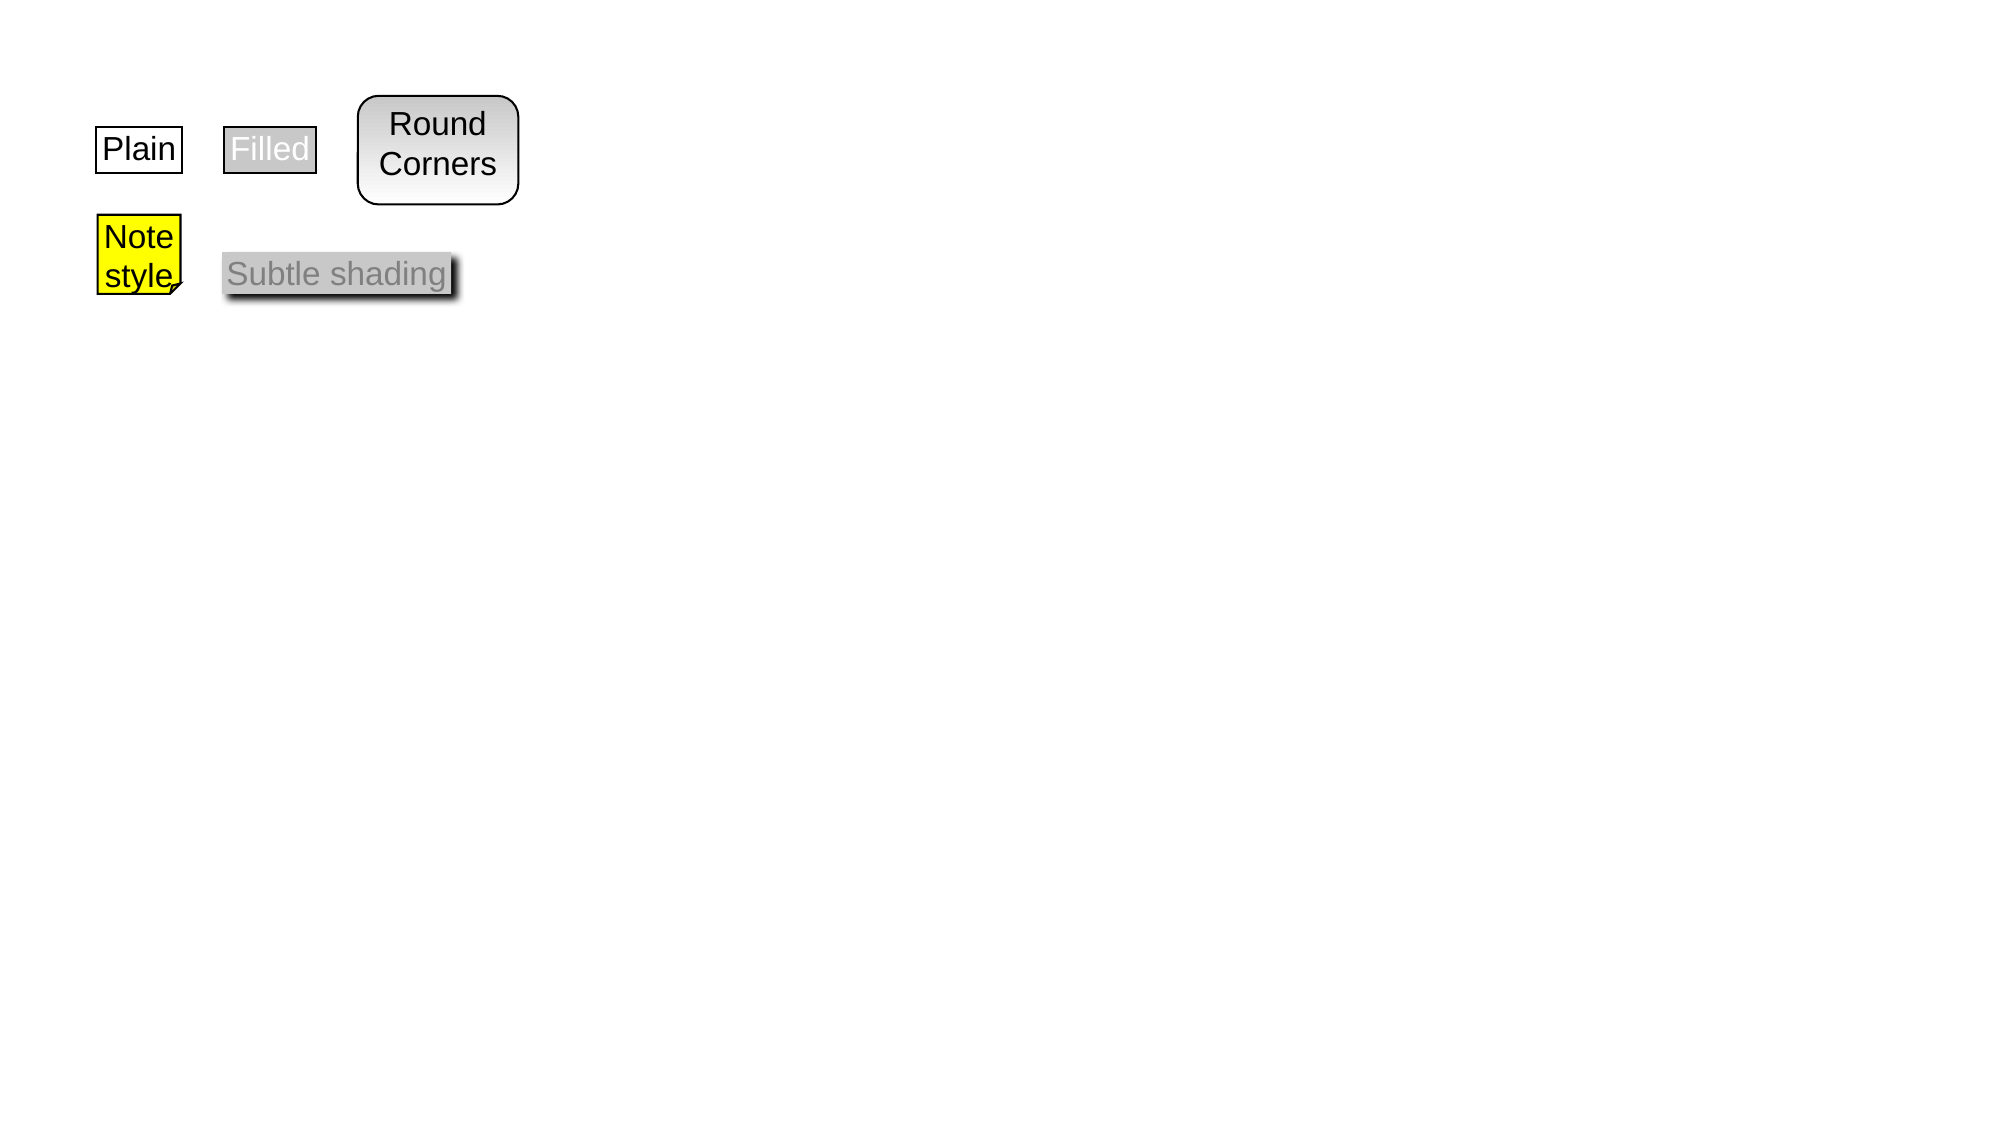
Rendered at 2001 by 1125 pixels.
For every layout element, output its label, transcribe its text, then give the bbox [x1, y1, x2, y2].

text_box Filled [224, 127, 317, 173]
text_box Plain [95, 127, 183, 173]
text_box Subtle shading [222, 252, 452, 294]
text_box [74, 74, 540, 325]
text_box Round Corners [357, 95, 519, 205]
text_box Note style [97, 214, 183, 295]
